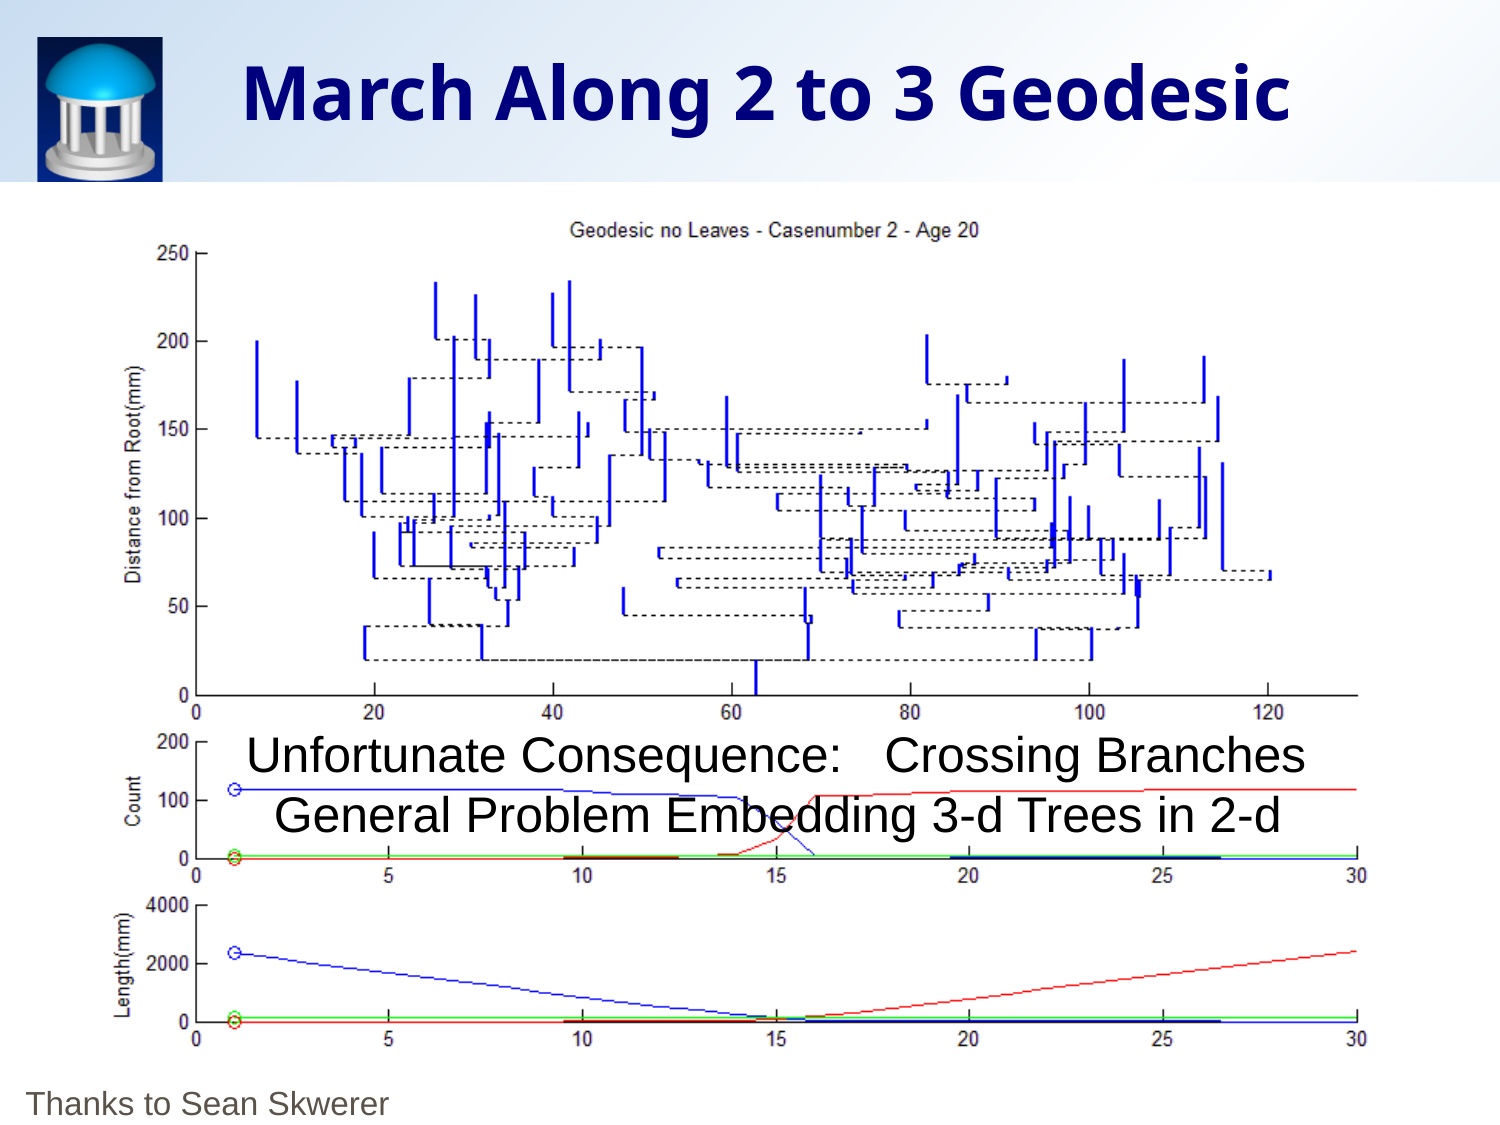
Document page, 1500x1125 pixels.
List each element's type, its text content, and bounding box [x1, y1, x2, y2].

picture [0, 182, 1500, 1125]
title March Along 2 to 3 Geodesic [224, 24, 1438, 156]
